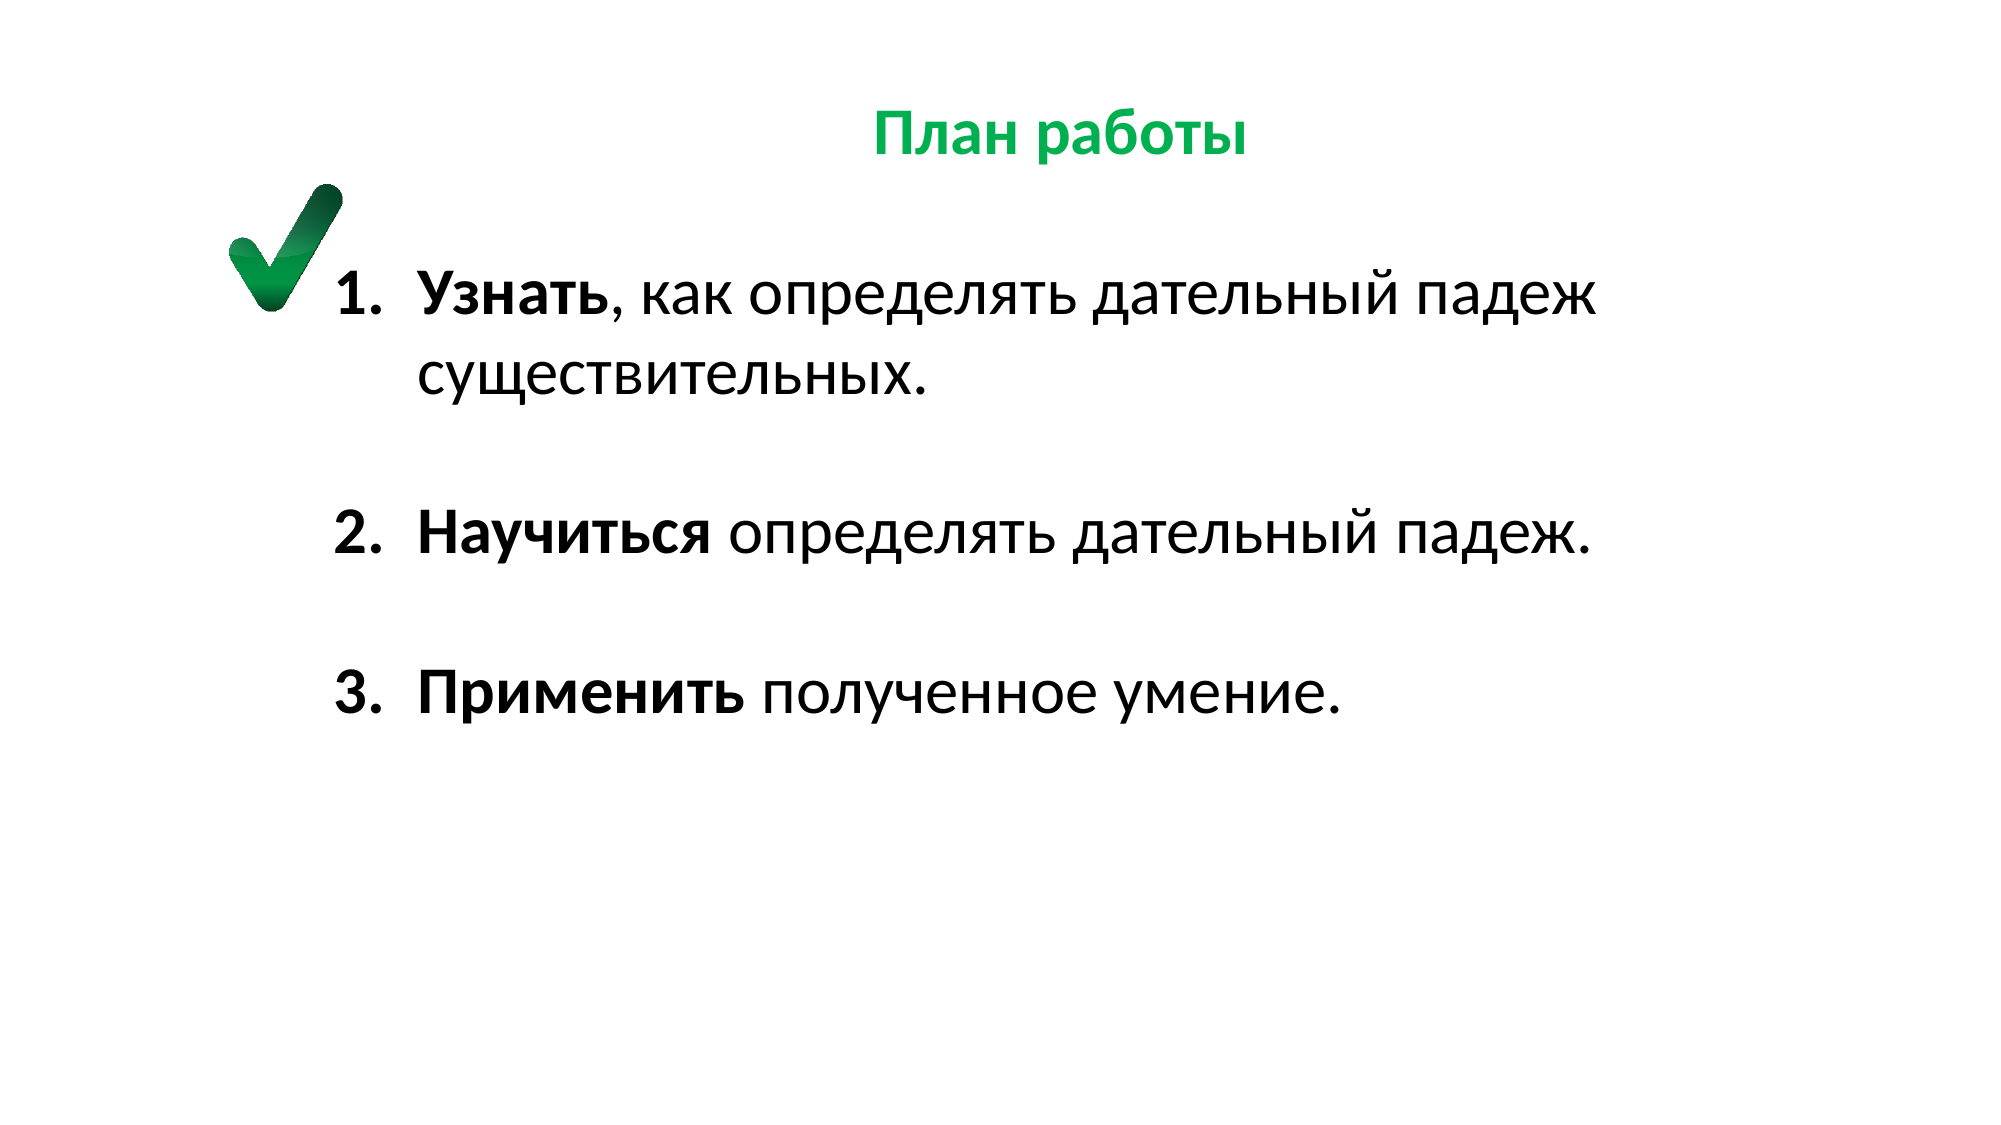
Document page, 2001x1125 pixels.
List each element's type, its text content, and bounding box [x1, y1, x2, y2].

text_box План работы Узнать, как определять дательный падеж существительных. Научиться определять дательный падеж. Применить полученное умение. [318, 80, 1805, 815]
picture [228, 183, 343, 312]
